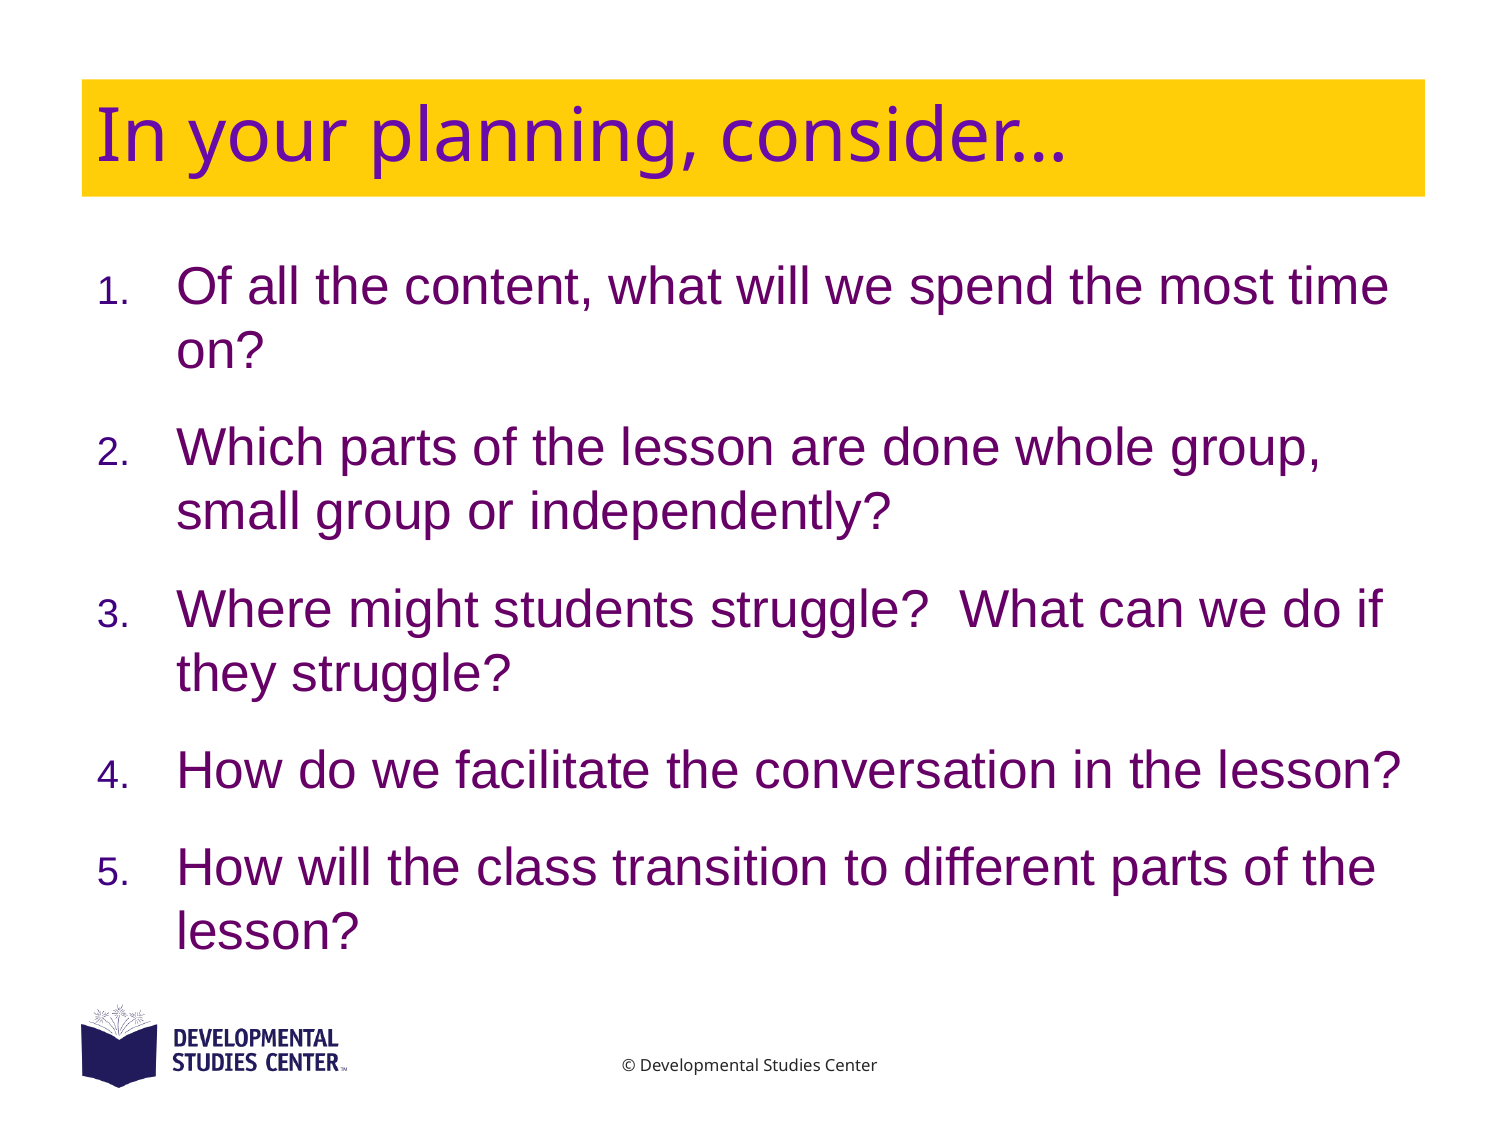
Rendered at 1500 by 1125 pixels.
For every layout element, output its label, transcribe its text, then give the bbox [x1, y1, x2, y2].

picture [81, 1005, 347, 1088]
title In your planning, consider… [81, 79, 1425, 197]
list Of all the content, what will we spend the most time on? Which parts of the lesson are done whole group, small group or independently? Where might students struggle? What can we do if they struggle? How do we facilitate the conversation in the lesson? How will the class transition to different parts of the lesson? [81, 243, 1425, 1005]
